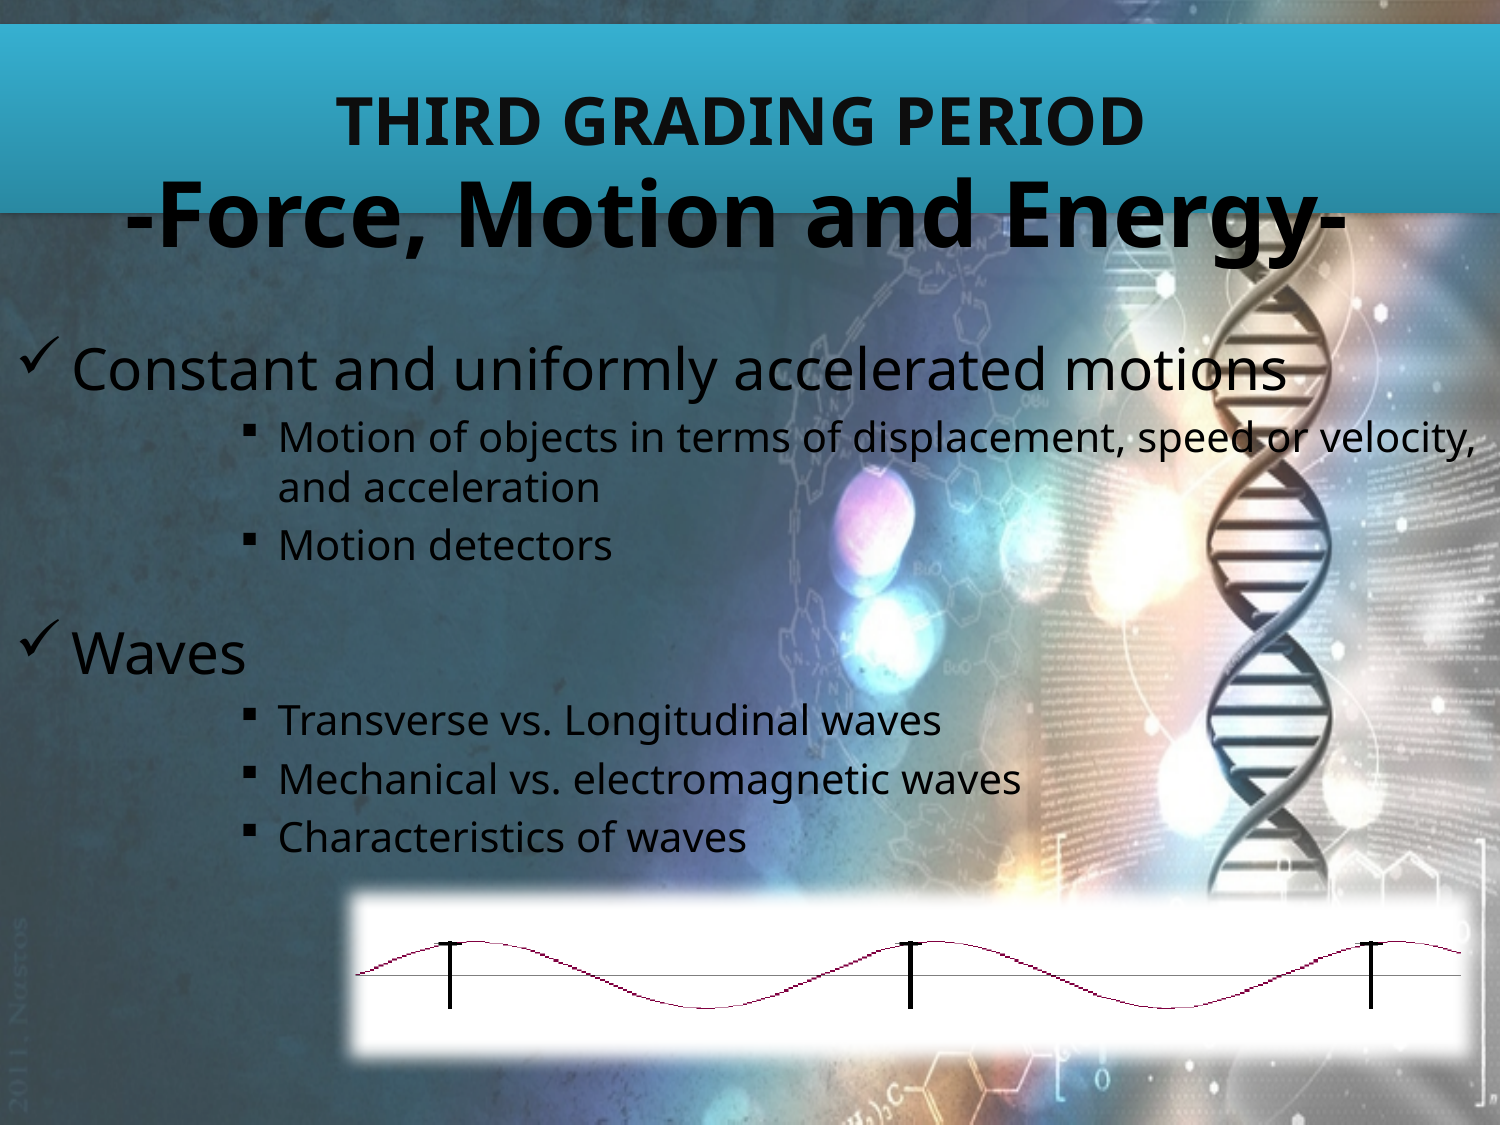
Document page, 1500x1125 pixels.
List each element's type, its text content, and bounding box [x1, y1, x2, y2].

list Constant and uniformly accelerated motions Motion of objects in terms of displacement, speed or velocity, and acceleration Motion detectors Waves Transverse vs. Longitudinal waves Mechanical vs. electromagnetic waves Characteristics of waves [0, 324, 1500, 1025]
text_box -Force, Motion and Energy- [75, 148, 1400, 274]
picture [332, 874, 1488, 1076]
title THIRD GRADING PERIOD [0, 24, 1500, 213]
